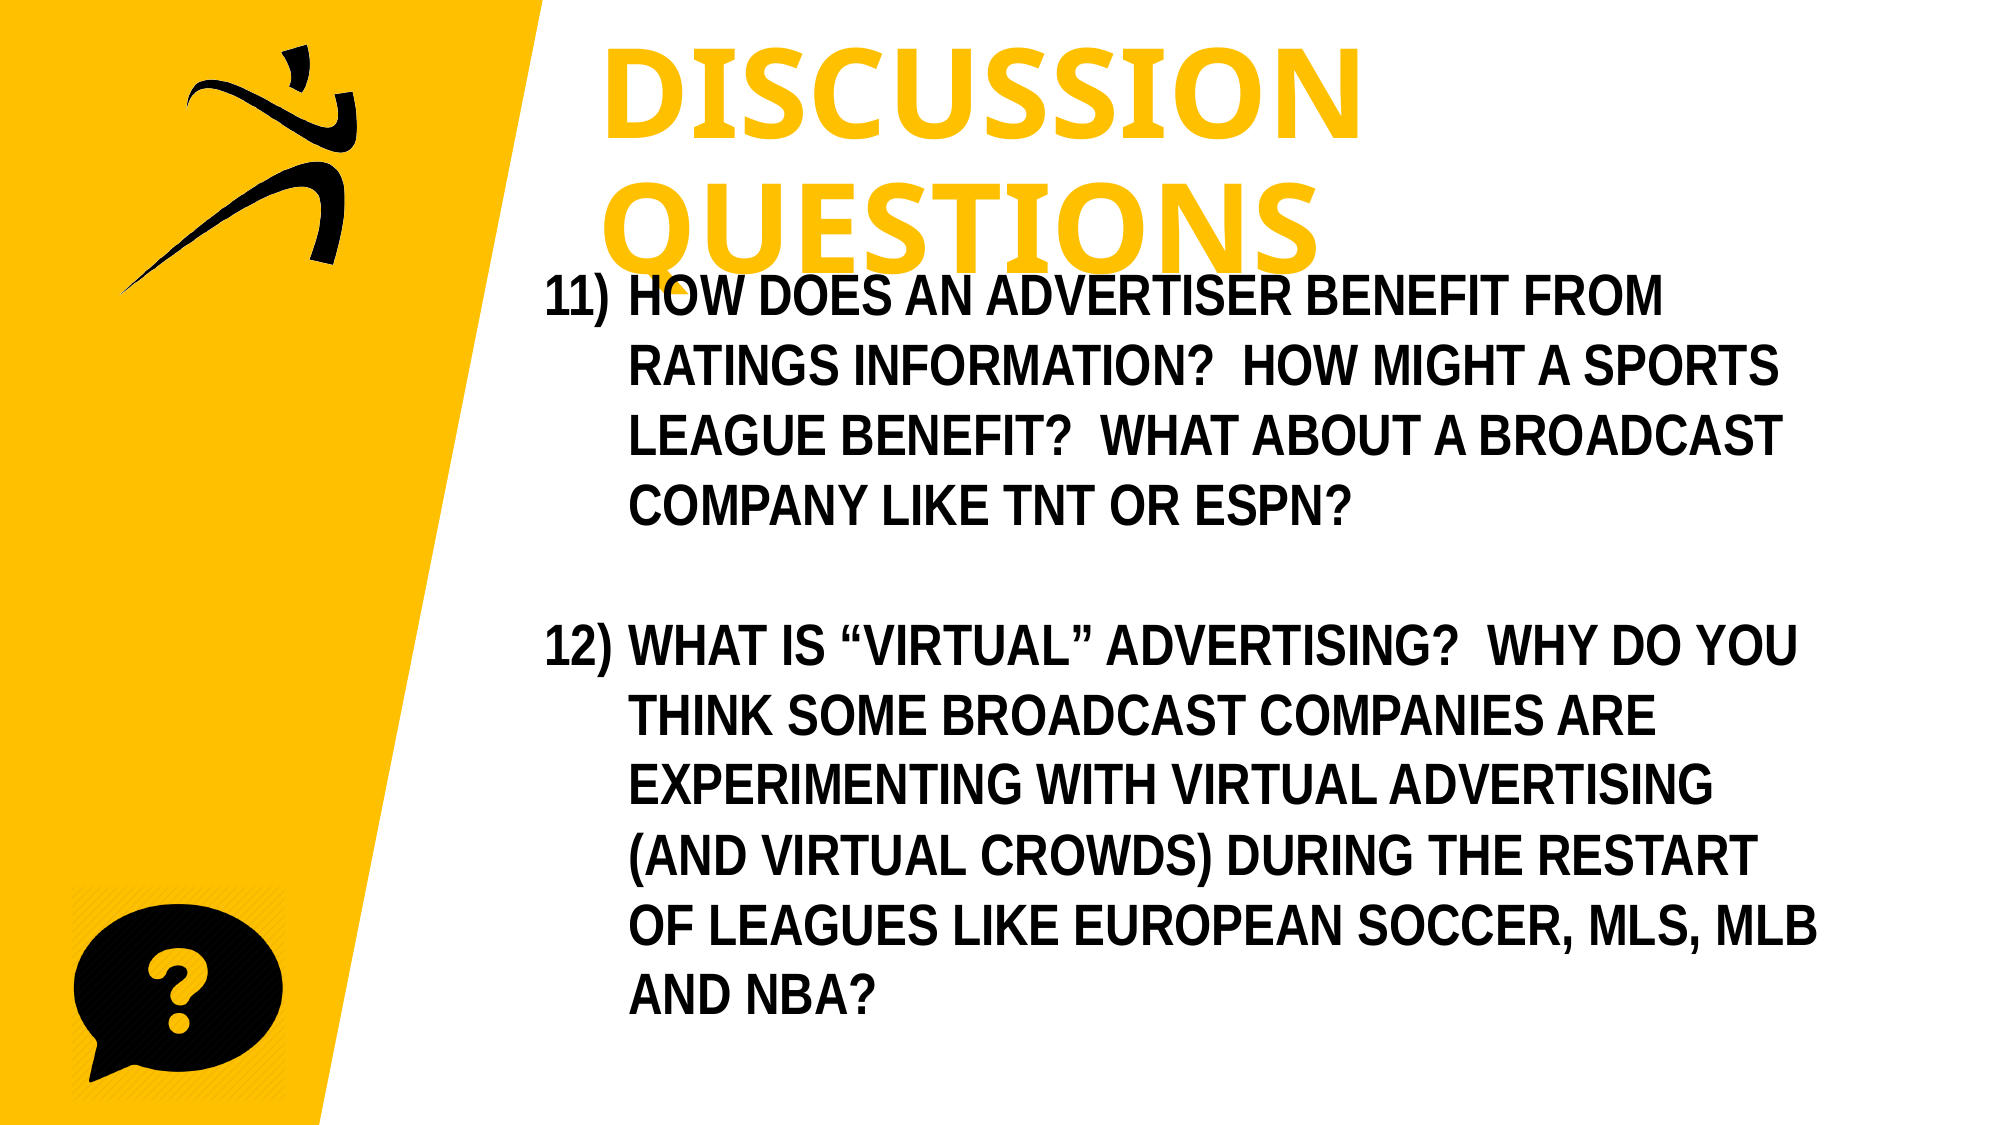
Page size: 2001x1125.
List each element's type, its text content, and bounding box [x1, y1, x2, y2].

picture [69, 884, 287, 1103]
text_box [0, 0, 542, 1125]
picture [119, 44, 357, 295]
text_box Discussion questions [583, 20, 1957, 138]
text_box How does an advertiser benefit from ratings information? How might a sports league benefit? What about a broadcast company like tnt or espn? What is “virtual” advertising? Why do you think some broadcast companies are experimenting with virtual advertising (and virtual crowds) during the restart of leagues like European soccer, MLS, mlb and NBA? [529, 249, 1844, 367]
text_box [319, 0, 1216, 1125]
